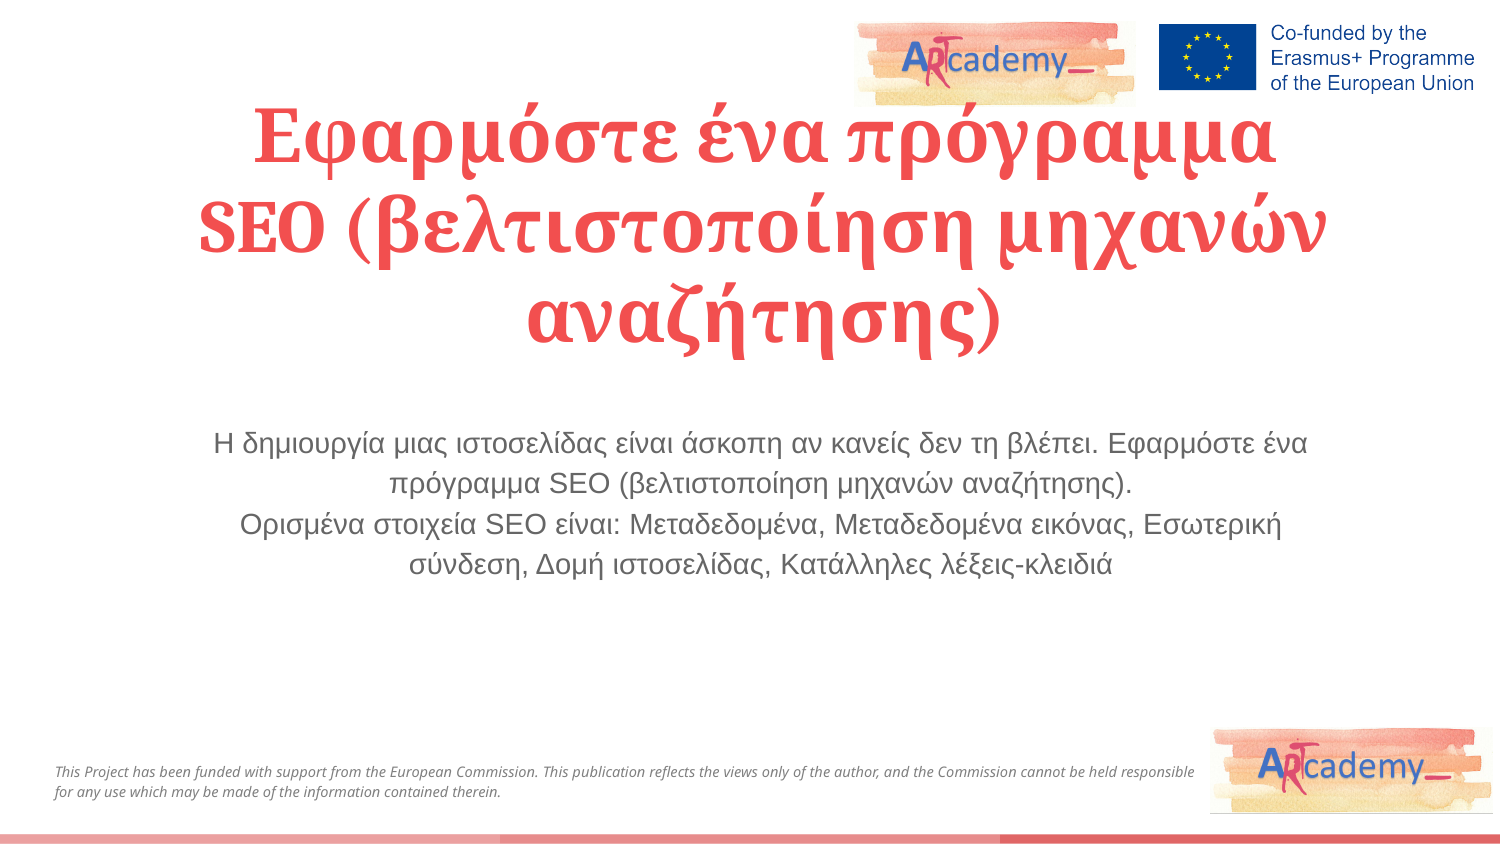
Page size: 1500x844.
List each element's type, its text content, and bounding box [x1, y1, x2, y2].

picture [1158, 24, 1474, 94]
text_box This Project has been funded with support from the European Commission. This publication reflects the views only of the author, and the Commission cannot be held responsible for any use which may be made of the information contained therein. [39, 754, 1205, 799]
picture [1210, 709, 1493, 844]
title Εφαρμόστε ένα πρόγραμμα SEO (βελτιστοποίηση μηχανών αναζήτησης) [180, 92, 1352, 373]
list Η δημιουργία μιας ιστοσελίδας είναι άσκοπη αν κανείς δεν τη βλέπει. Εφαρμόστε ένα πρόγραμμα SEO (βελτιστοποίηση μηχανών αναζήτησης). Ορισμένα στοιχεία SEO είναι: Μεταδεδομένα, Μεταδεδομένα εικόνας, Εσωτερική σύνδεση, Δομή ιστοσελίδας, Κατάλληλες λέξεις-κλειδιά [164, 289, 1336, 666]
picture [854, 2, 1137, 138]
